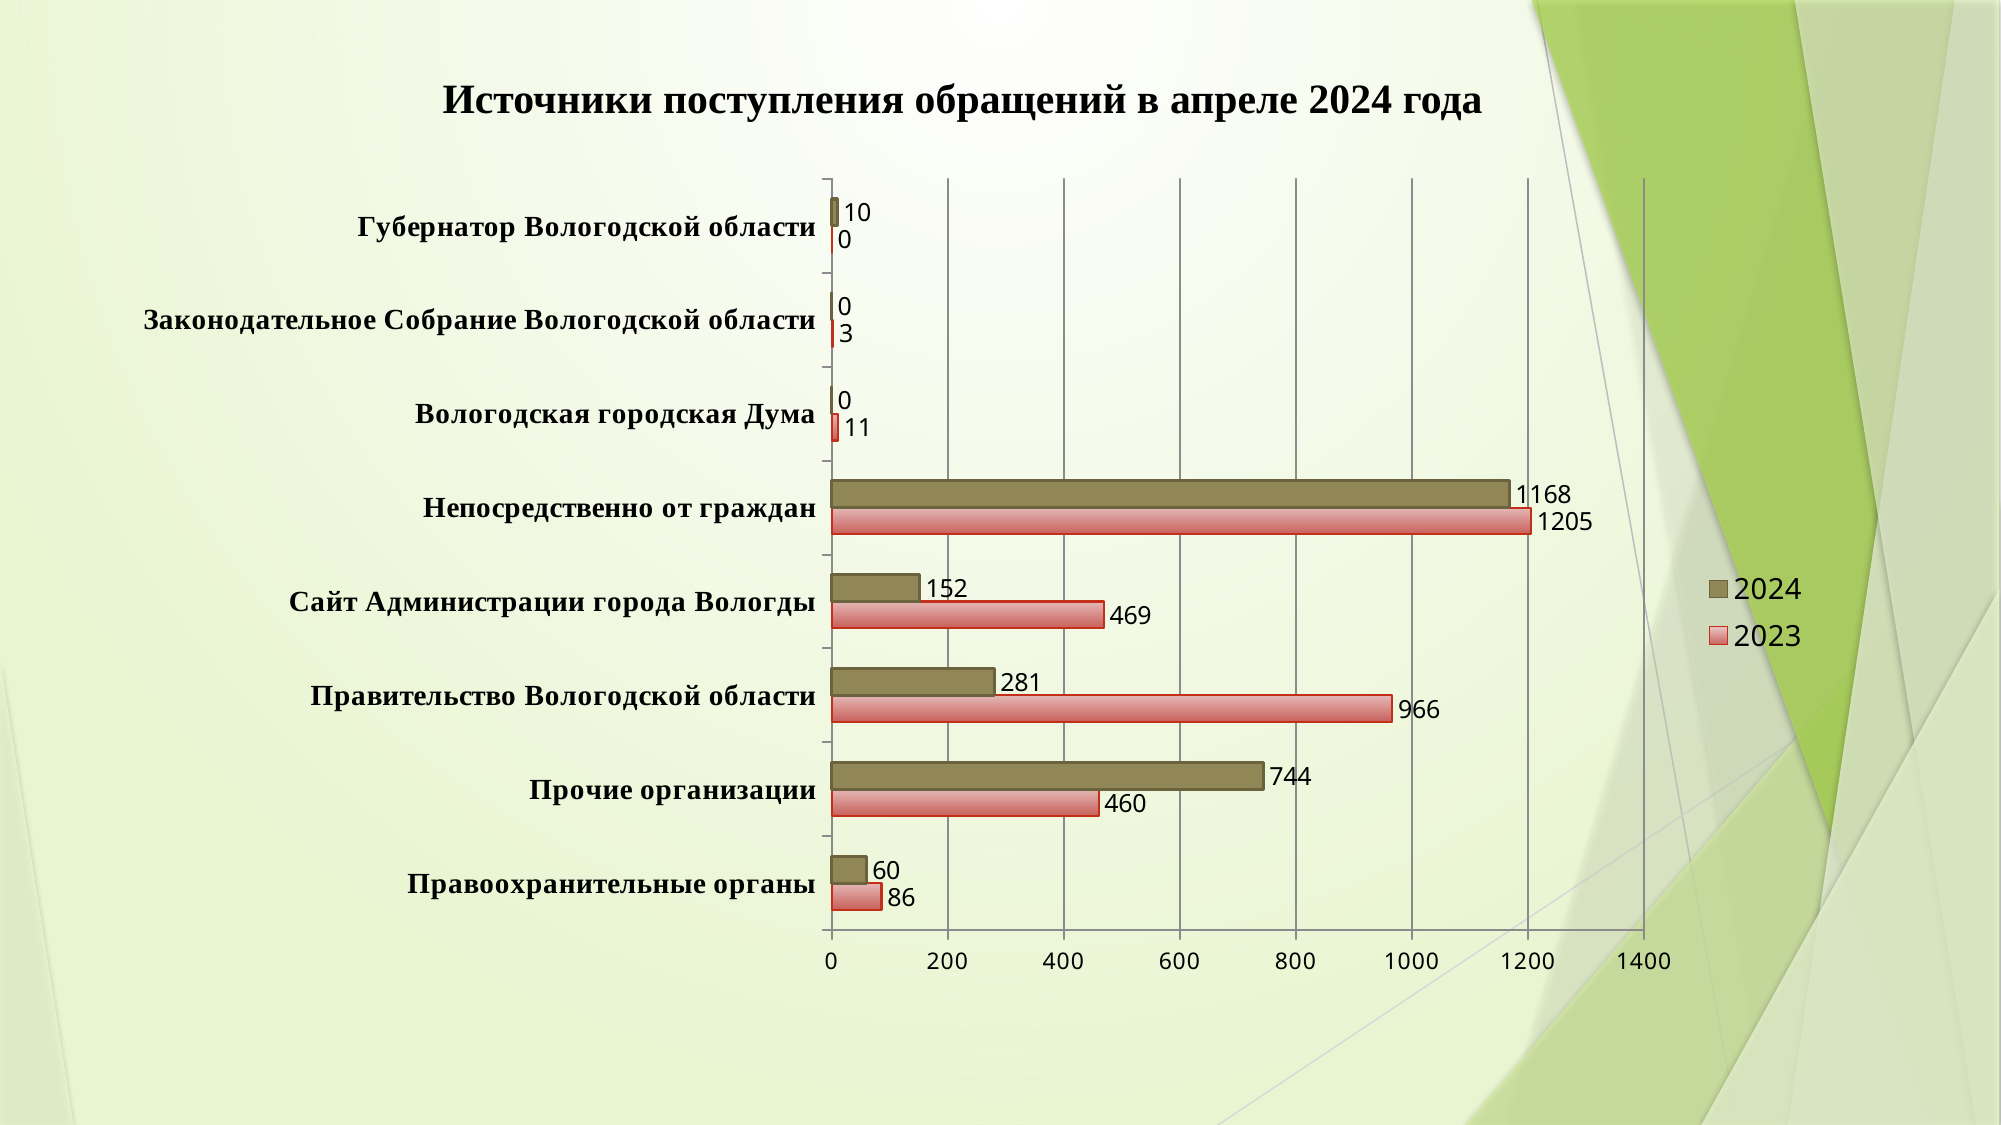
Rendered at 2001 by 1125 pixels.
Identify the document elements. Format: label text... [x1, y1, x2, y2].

chart [57, 177, 1825, 1047]
title Источники поступления обращений в апреле 2024 года [257, 68, 1669, 158]
